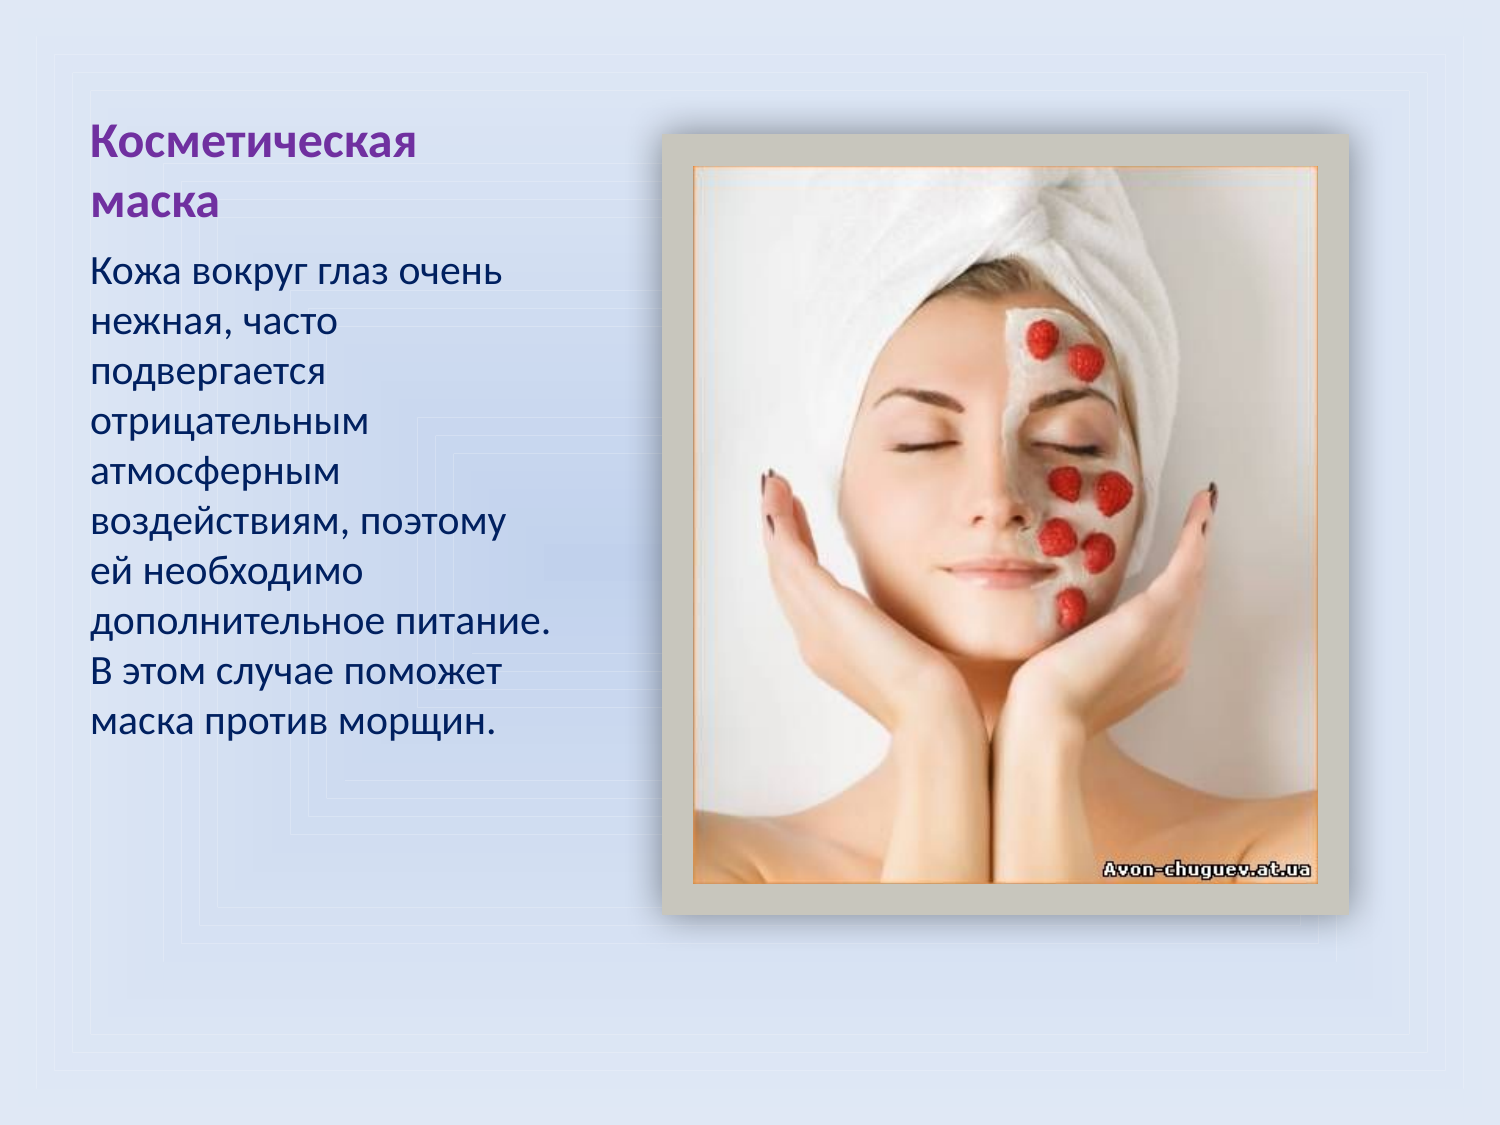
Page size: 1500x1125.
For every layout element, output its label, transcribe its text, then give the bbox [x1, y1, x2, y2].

title Косметическая маска [75, 44, 569, 235]
list Кожа вокруг глаз очень нежная, часто подвергается отрицательным атмосферным воздействиям, поэтому ей необходимо дополнительное питание. В этом случае поможет маска против морщин. [75, 235, 569, 1005]
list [692, 165, 1319, 885]
